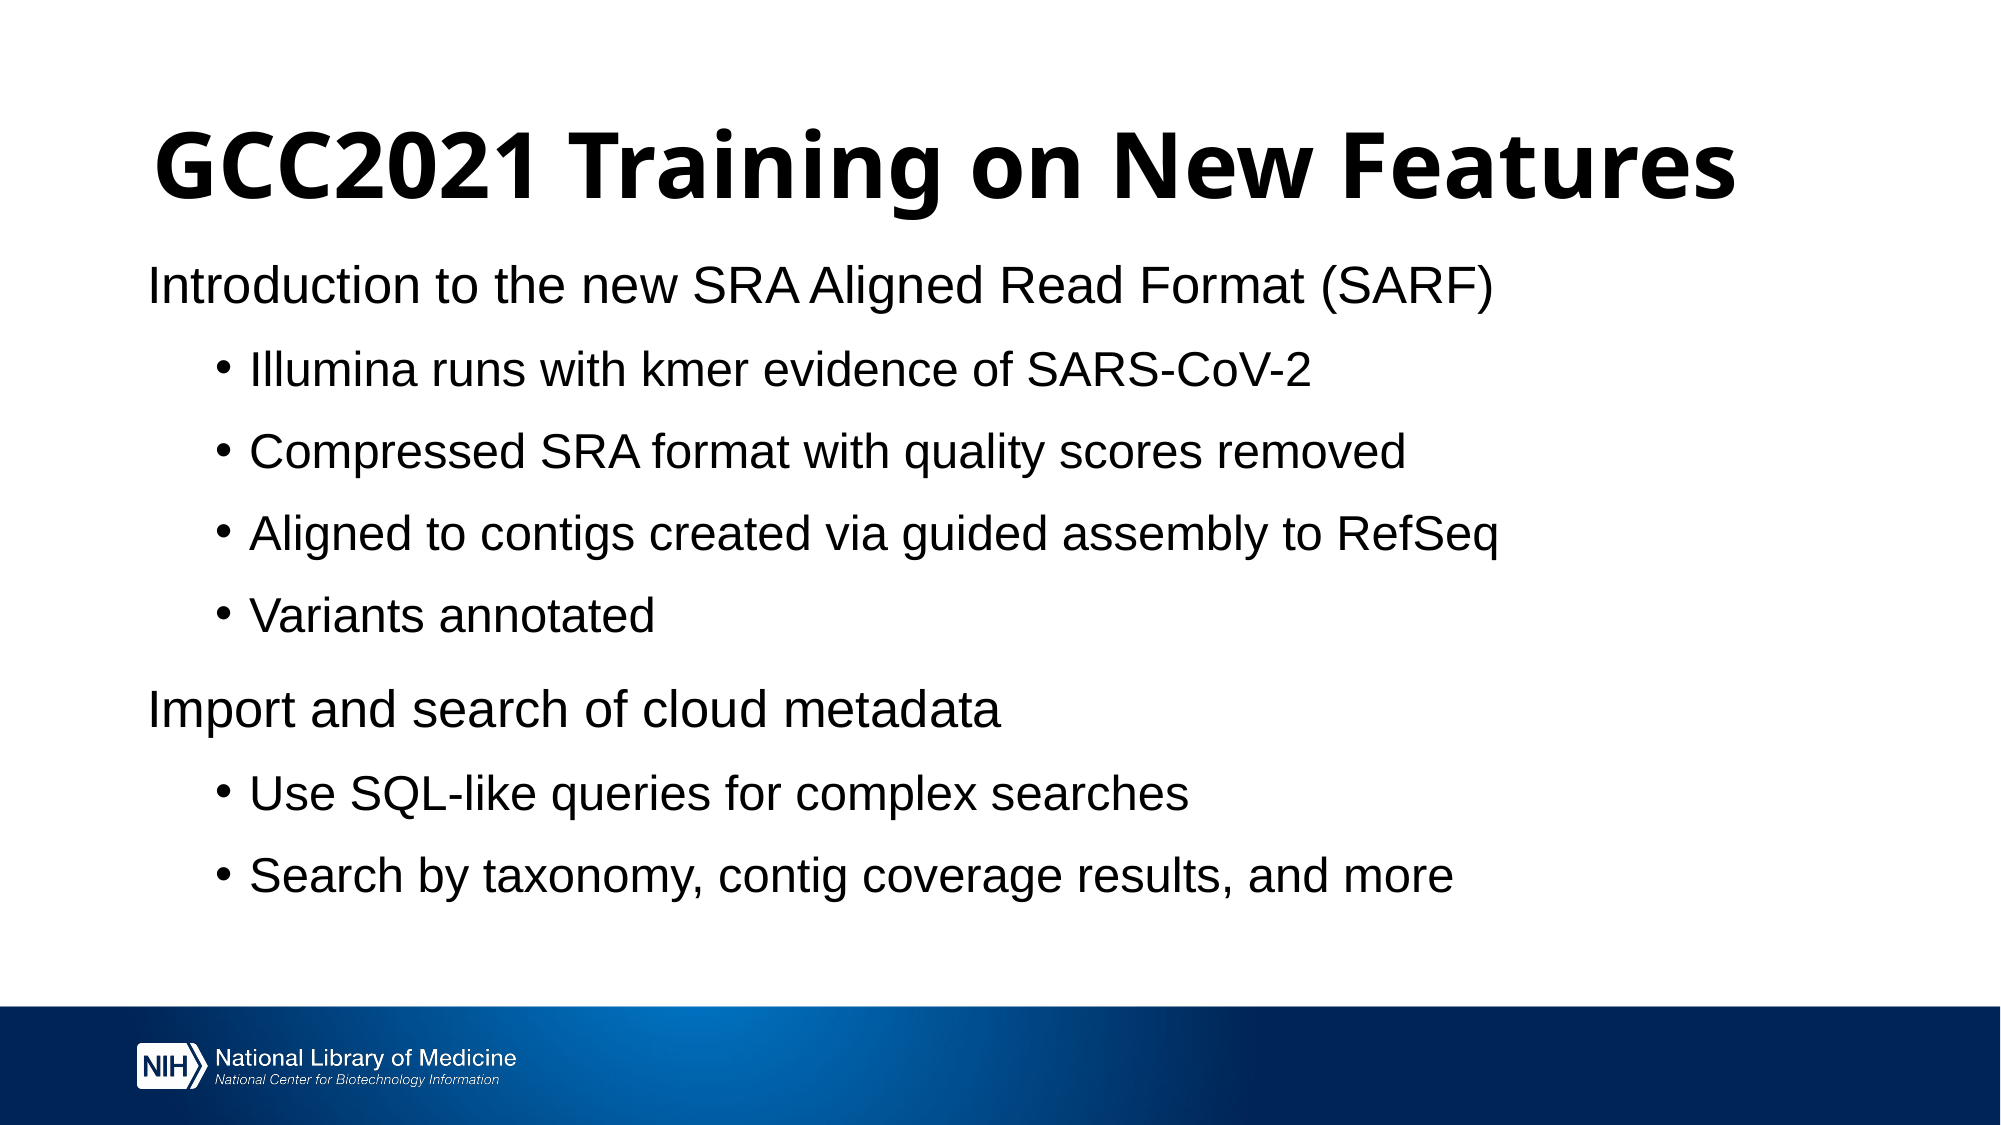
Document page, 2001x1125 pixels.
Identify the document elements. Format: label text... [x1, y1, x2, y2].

list Introduction to the new SRA Aligned Read Format (SARF) Illumina runs with kmer evidence of SARS-CoV-2 Compressed SRA format with quality scores removed Aligned to contigs created via guided assembly to RefSeq Variants annotated Import and search of cloud metadata Use SQL-like queries for complex searches Search by taxonomy, contig coverage results, and more [131, 228, 1857, 916]
title GCC2021 Training on New Features [137, 59, 1863, 278]
picture [0, 0, 2001, 1125]
